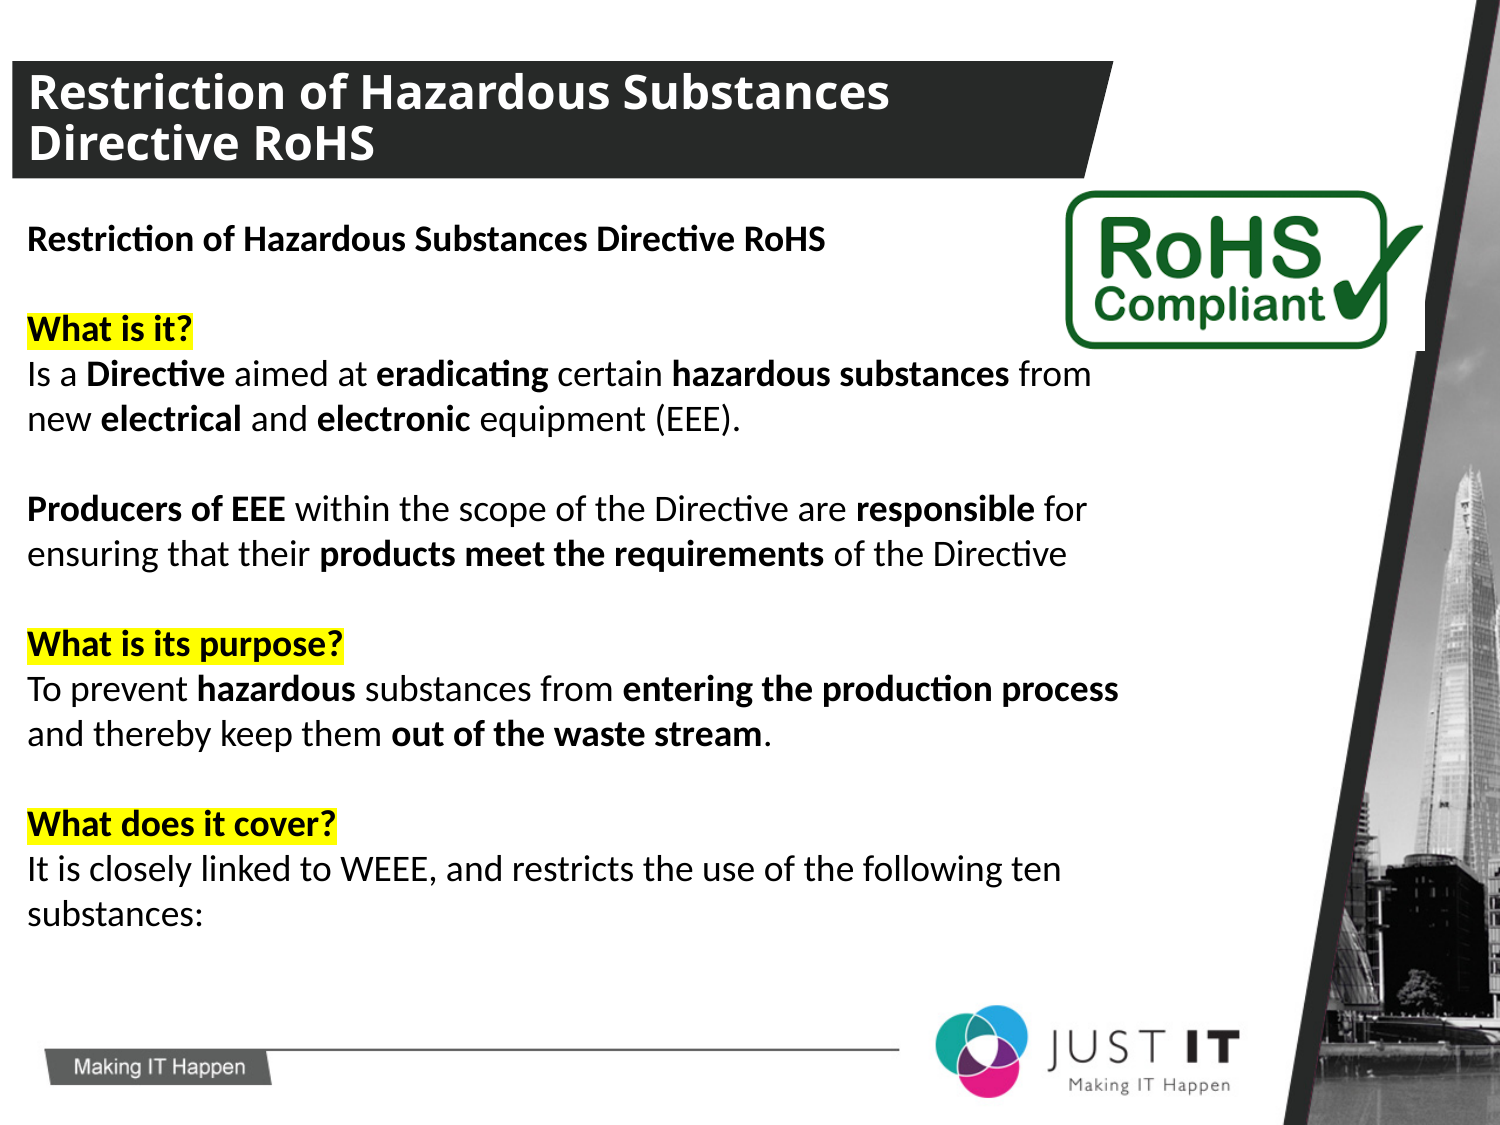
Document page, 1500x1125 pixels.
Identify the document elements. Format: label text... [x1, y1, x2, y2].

title Restriction of Hazardous Substances Directive RoHS [12, 61, 1065, 179]
text_box Restriction of Hazardous Substances Directive RoHS What is it? Is a Directive aimed at eradicating certain hazardous substances from new electrical and electronic equipment (EEE). Producers of EEE within the scope of the Directive are responsible for ensuring that their products meet the requirements of the Directive What is its purpose? To prevent hazardous substances from entering the production process and thereby keep them out of the waste stream. What does it cover? It is closely linked to WEEE, and restricts the use of the following ten substances: [12, 206, 1159, 941]
picture [0, 0, 1500, 1125]
text_box [11, 60, 1115, 180]
